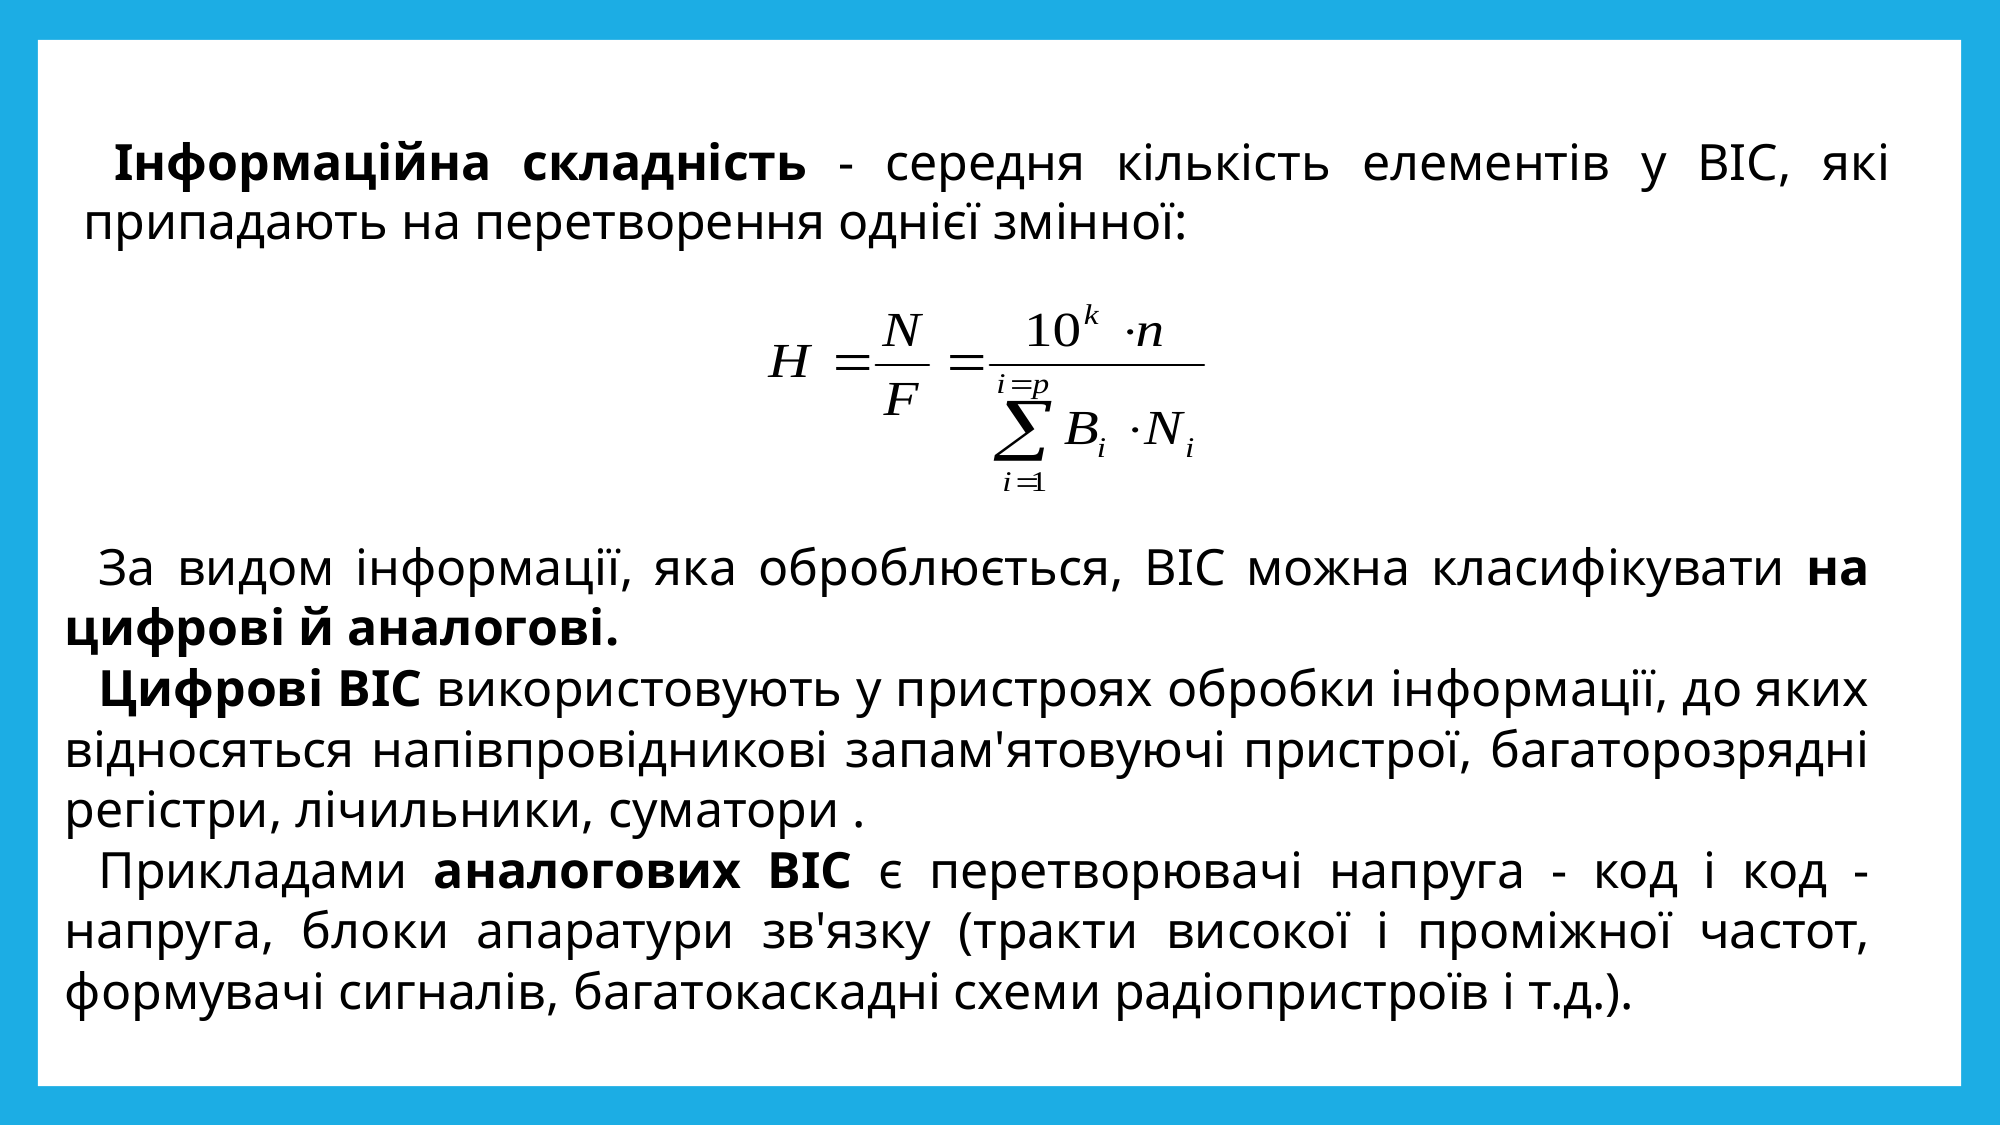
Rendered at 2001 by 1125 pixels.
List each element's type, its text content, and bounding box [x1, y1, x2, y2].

text_box Інформаційна складність - середня кількість елементів у ВІС, які припадають на перетворення однієї змінної: [68, 66, 1906, 259]
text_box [757, 291, 1217, 505]
text_box За видом інформації, яка оброблюється, ВІС можна класифікувати на цифрові й аналогові. Цифрові ВІС використовують у пристроях обробки інформації, до яких відносяться напівпровідникові запам'ятовуючі пристрої, багаторозрядні регістри, лічильники, суматори . Прикладами аналогових ВІС є перетворювачі напруга - код і код - напруга, блоки апаратури зв'язку (тракти високої і проміжної частот, формувачі сигналів, багатокаскадні схеми радіопристроїв і т.д.). [49, 527, 1887, 1027]
